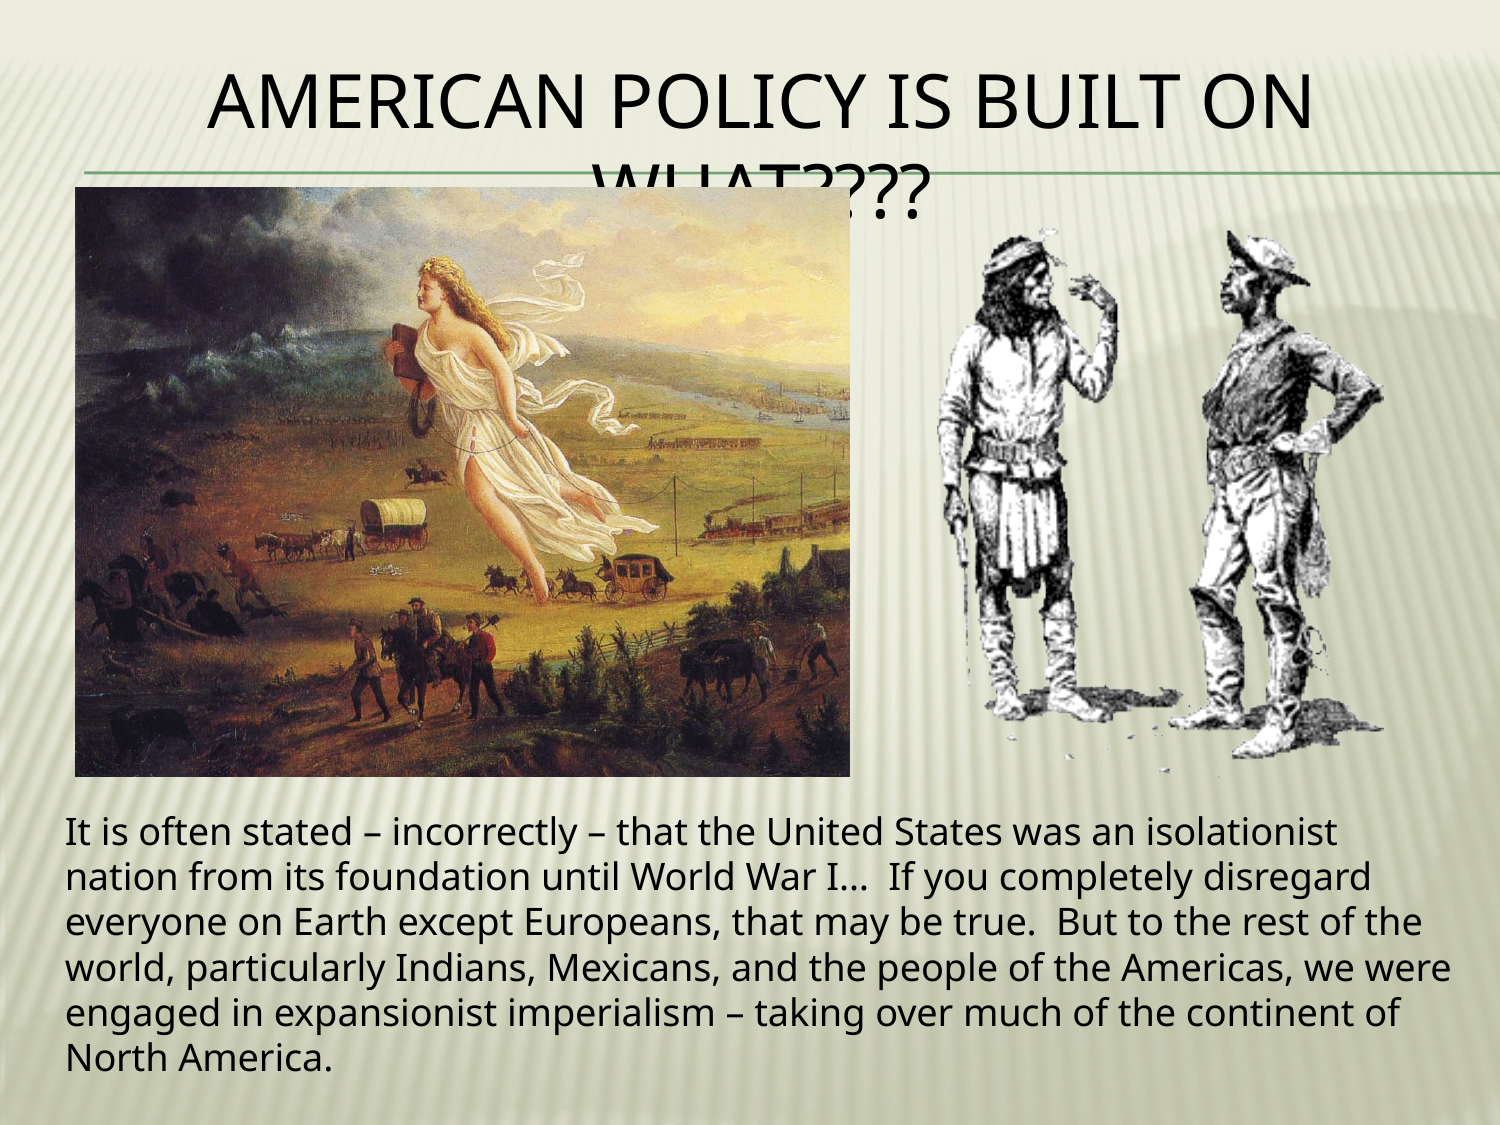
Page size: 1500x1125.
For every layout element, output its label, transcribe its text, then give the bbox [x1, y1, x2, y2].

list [74, 187, 851, 778]
title American policy is built on what???? [49, 75, 1475, 213]
picture [937, 224, 1384, 778]
list It is often stated – incorrectly – that the United States was an isolationist nation from its foundation until World War I… If you completely disregard everyone on Earth except Europeans, that may be true. But to the rest of the world, particularly Indians, Mexicans, and the people of the Americas, we were engaged in expansionist imperialism – taking over much of the continent of North America. [50, 800, 1475, 1088]
